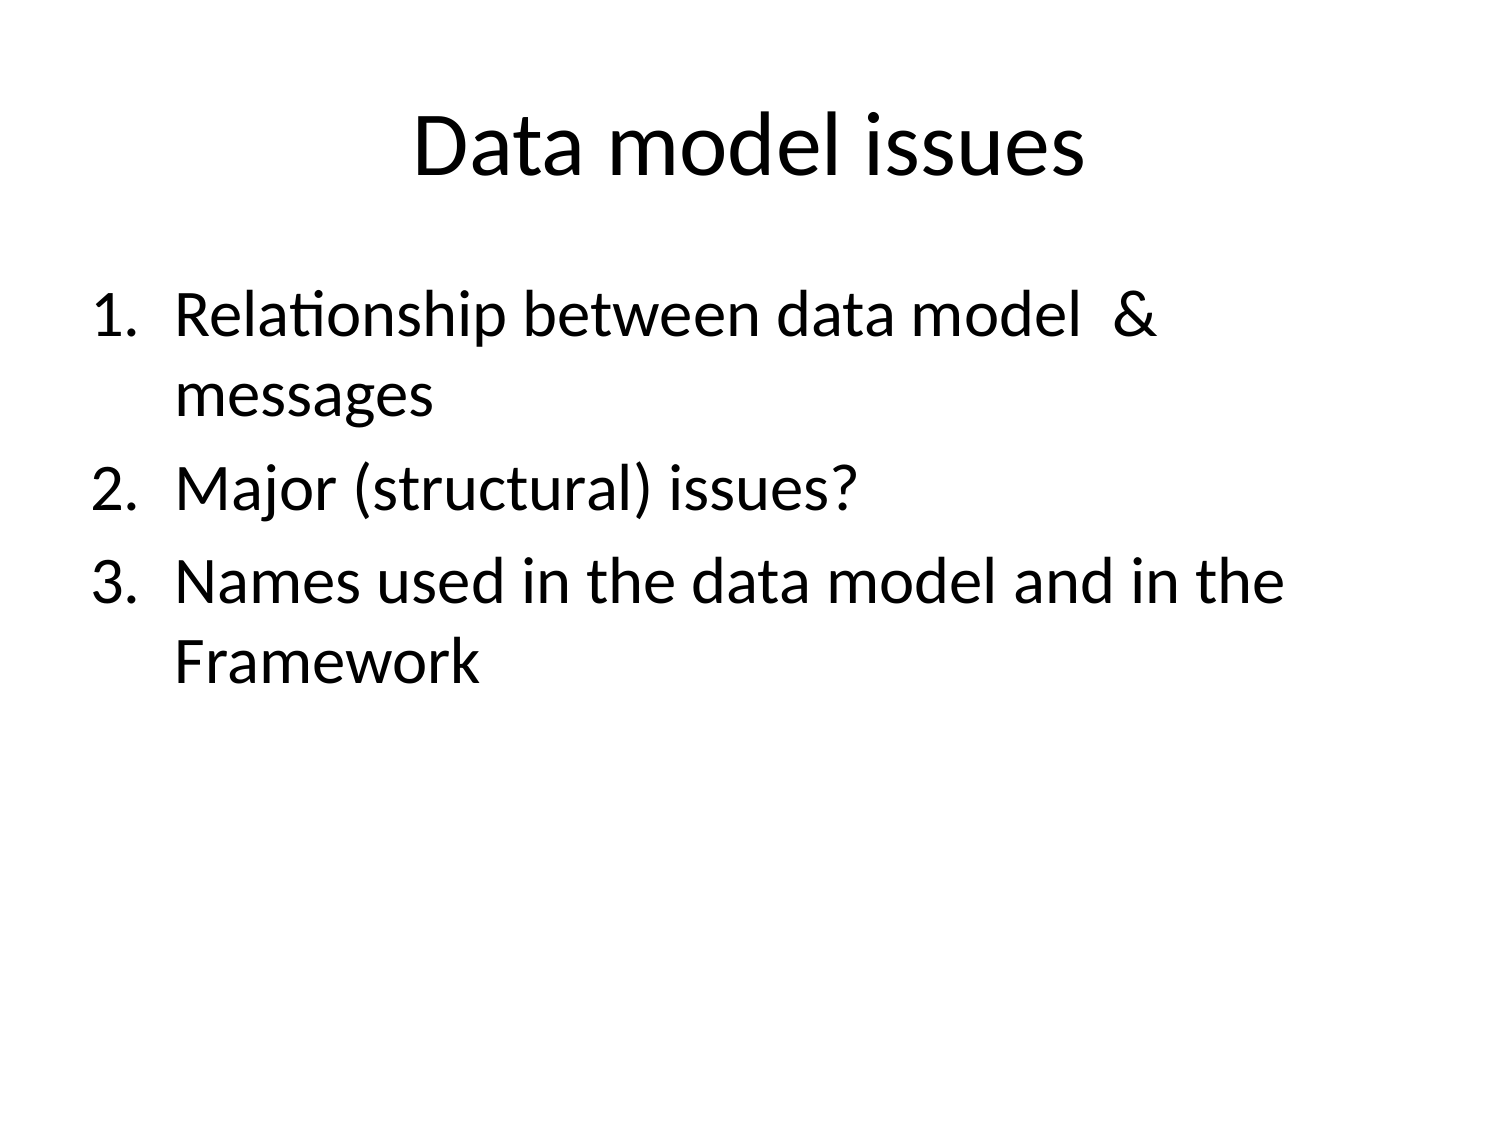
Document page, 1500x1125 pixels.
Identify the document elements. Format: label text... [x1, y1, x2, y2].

title Data model issues [75, 45, 1425, 233]
list Relationship between data model & messages Major (structural) issues? Names used in the data model and in the Framework [75, 262, 1425, 1005]
